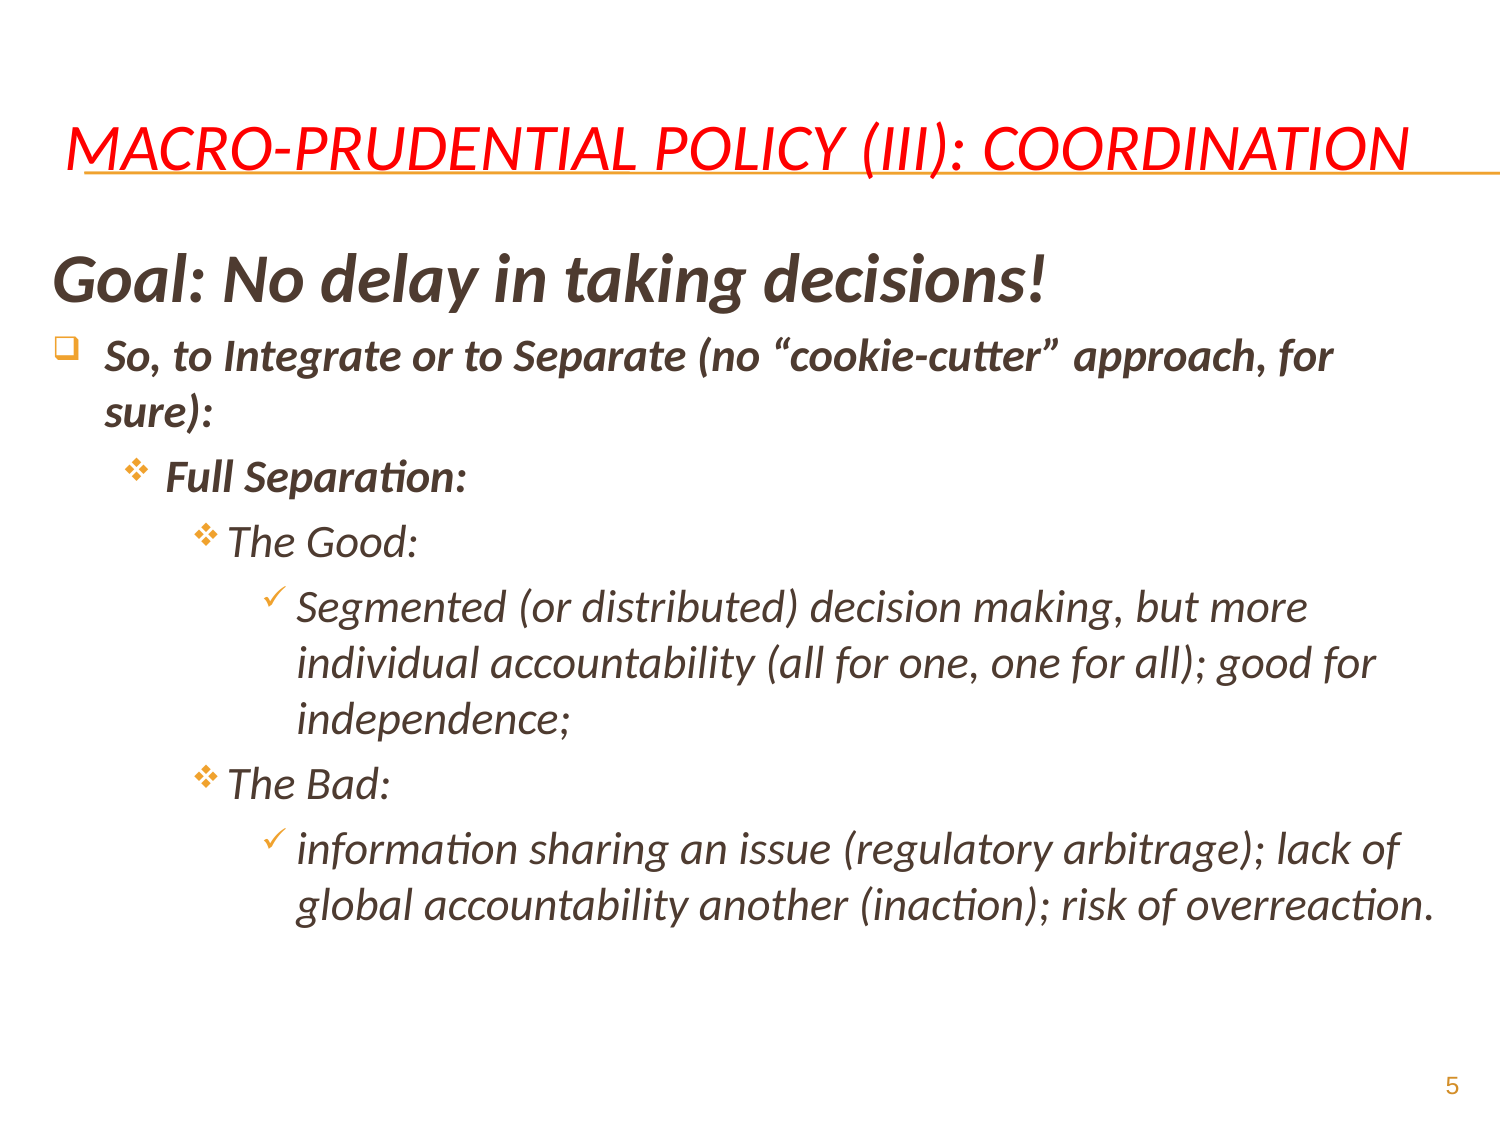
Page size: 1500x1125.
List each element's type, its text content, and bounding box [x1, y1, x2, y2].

list Goal: No delay in taking decisions! So, to Integrate or to Separate (no “cookie-cutter” approach, for sure): Full Separation: The Good: Segmented (or distributed) decision making, but more individual accountability (all for one, one for all); good for independence; The Bad: information sharing an issue (regulatory arbitrage); lack of global accountability another (inaction); risk of overreaction. [37, 224, 1463, 998]
title macro-prudential policy (III): Coordination [50, 75, 1475, 213]
slide_number 5 [1350, 1061, 1475, 1103]
